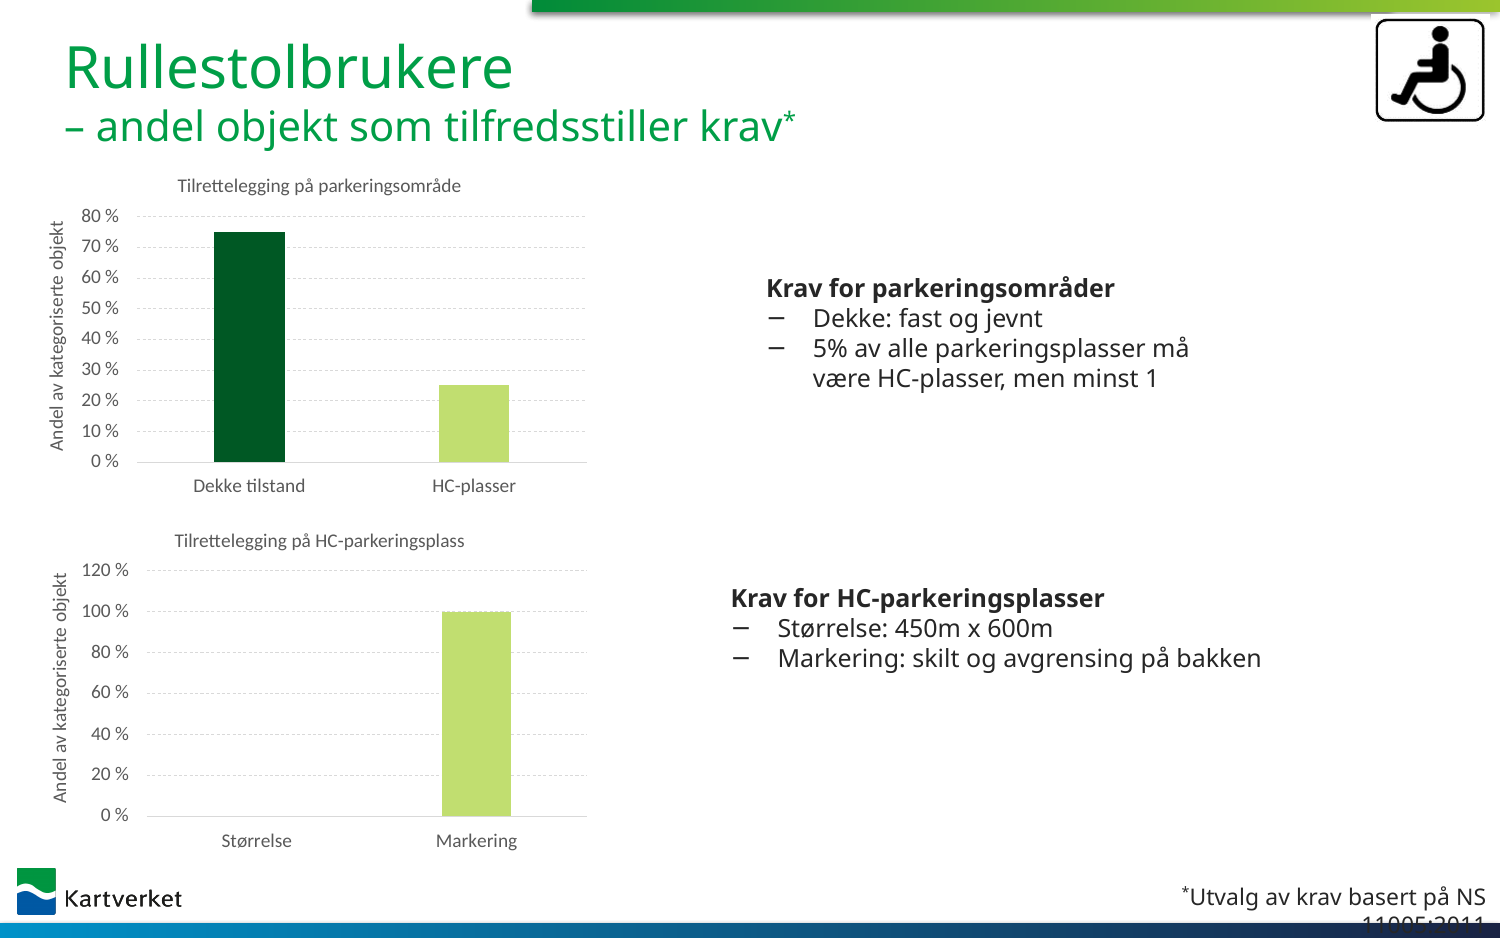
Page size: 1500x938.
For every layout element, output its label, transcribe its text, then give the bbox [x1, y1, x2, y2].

text_box Rullestolbrukere – andel objekt som tilfredsstiller krav* [49, 23, 1431, 158]
picture [1371, 13, 1491, 127]
picture [41, 166, 598, 505]
text_box Krav for parkeringsområder Dekke: fast og jevnt 5% av alle parkeringsplasser må være HC-plasser, men minst 1 [751, 264, 1232, 400]
picture [41, 520, 598, 859]
text_box *Utvalg av krav basert på NS 11005:2011 [1068, 873, 1500, 938]
text_box Krav for HC-parkeringsplasser Størrelse: 450m x 600m Markering: skilt og avgrensing på bakken [715, 574, 1278, 680]
